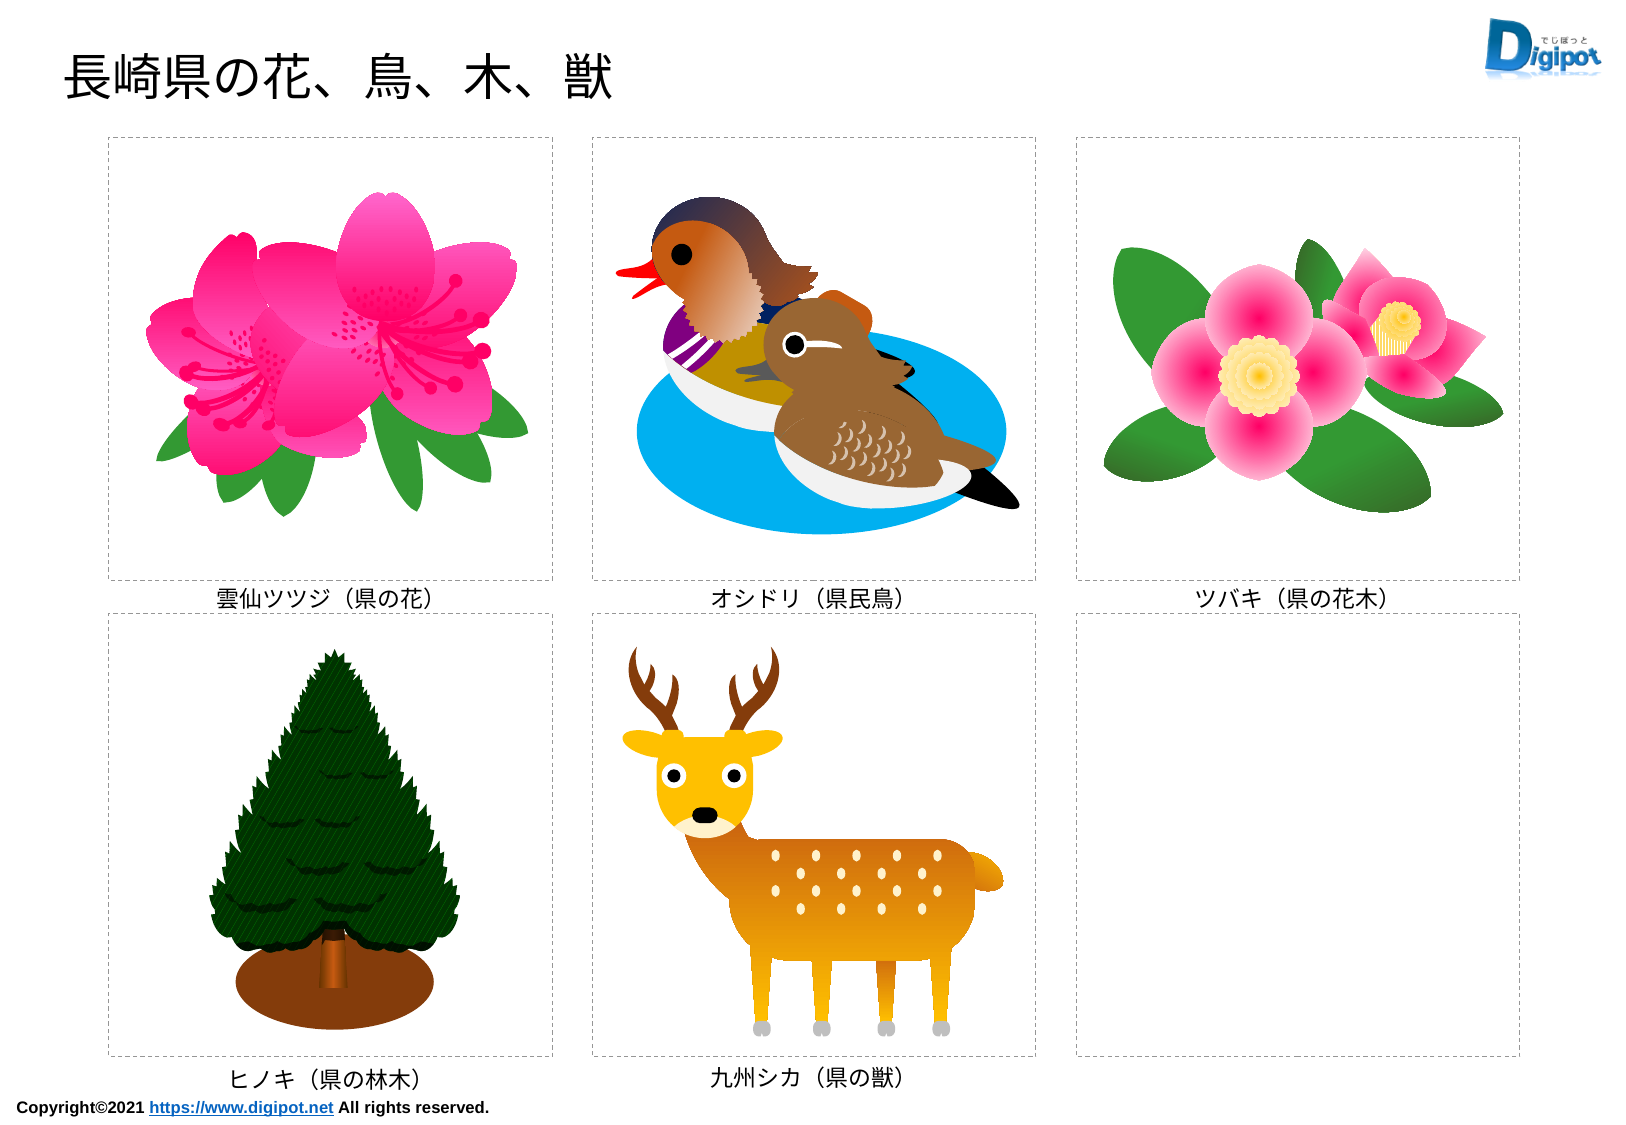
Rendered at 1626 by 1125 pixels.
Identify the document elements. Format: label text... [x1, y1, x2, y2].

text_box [1099, 231, 1505, 503]
text_box オシドリ（県民鳥） [587, 577, 1041, 620]
text_box ツバキ（県の花木） [1071, 577, 1525, 620]
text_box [209, 648, 461, 1030]
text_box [139, 192, 523, 526]
text_box 雲仙ツツジ（県の花） [104, 577, 558, 620]
text_box 九州シカ（県の獣） [587, 1056, 1041, 1099]
text_box ヒノキ（県の林木） [104, 1058, 558, 1101]
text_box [615, 185, 1015, 535]
text_box 長崎県の花、鳥、木、獣 [48, 38, 628, 113]
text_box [610, 669, 1006, 1037]
picture [1485, 18, 1602, 82]
